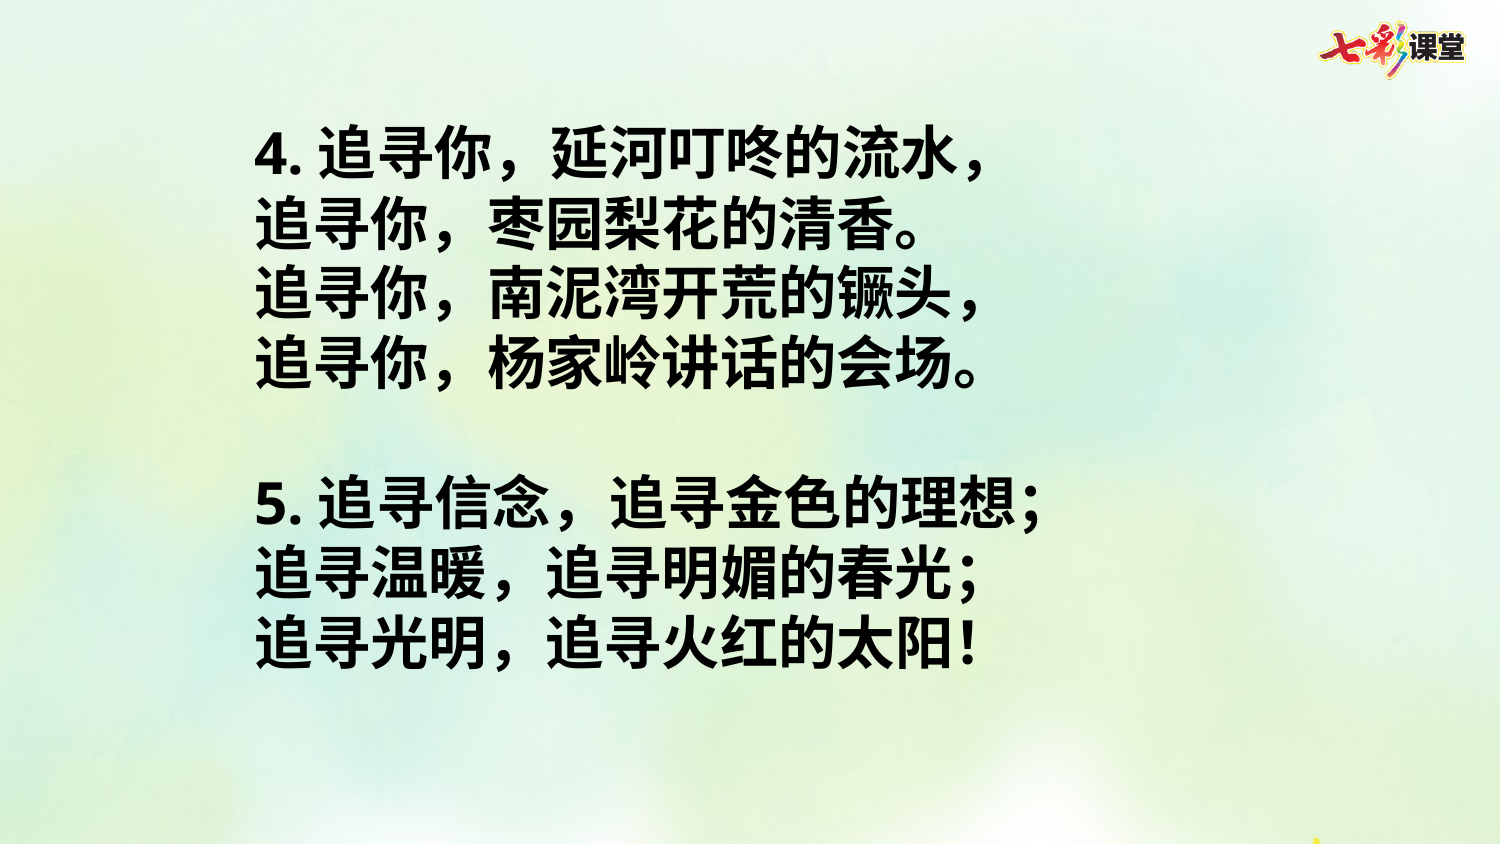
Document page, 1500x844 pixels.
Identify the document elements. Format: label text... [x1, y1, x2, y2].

text_box 4.追寻你，延河叮咚的流水， 追寻你，枣园梨花的清香。 追寻你，南泥湾开荒的镢头， 追寻你，杨家岭讲话的会场。 5.追寻信念，追寻金色的理想； 追寻温暖，追寻明媚的春光； 追寻光明，追寻火红的太阳！ [239, 109, 1459, 684]
picture [0, 0, 1500, 844]
